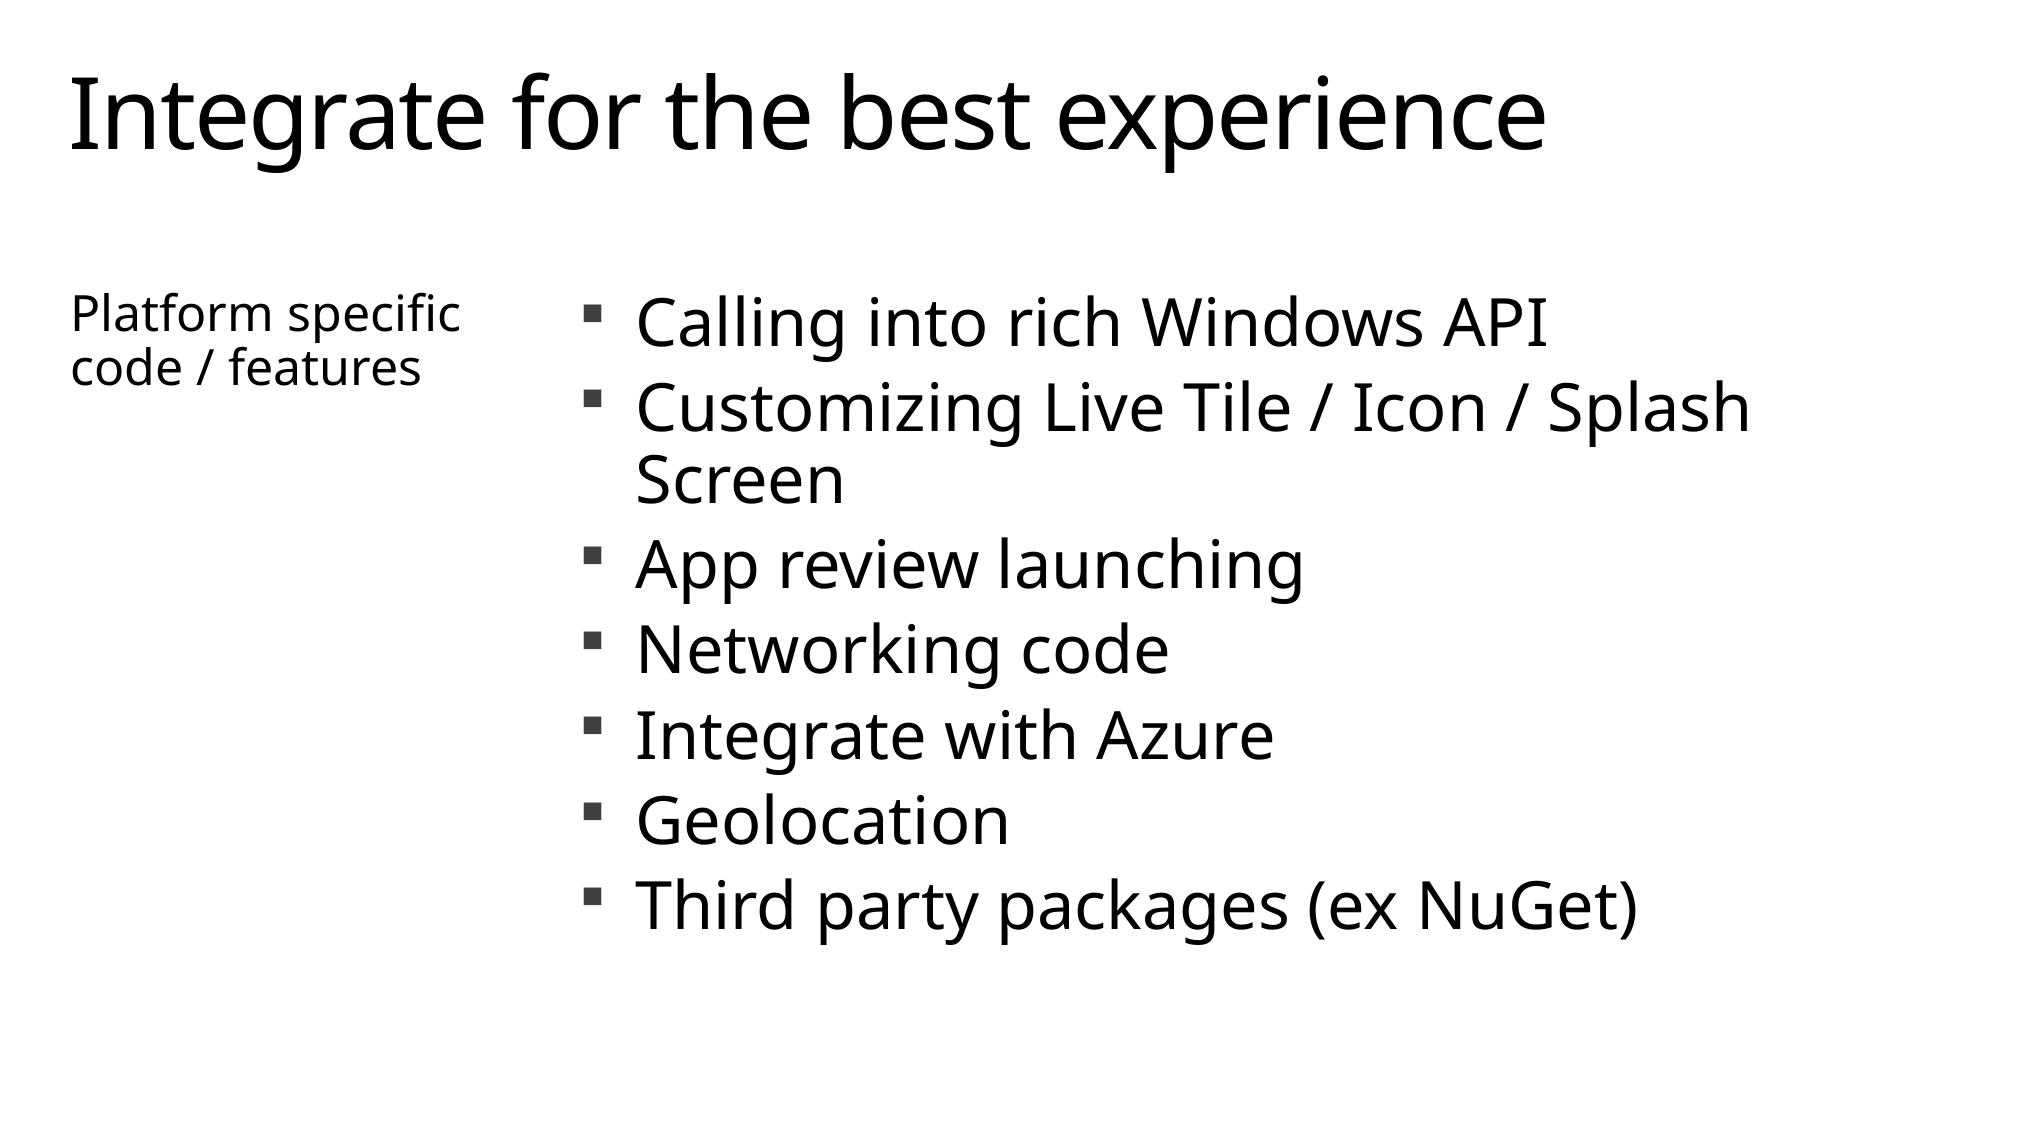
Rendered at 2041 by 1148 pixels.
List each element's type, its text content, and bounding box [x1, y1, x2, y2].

list Calling into rich Windows API Customizing Live Tile / Icon / Splash Screen App review launching Networking code Integrate with Azure Geolocation Third party packages (ex NuGet) [555, 273, 1996, 1099]
list Platform specific code / features [46, 273, 497, 1099]
title Integrate for the best experience [45, 48, 1996, 199]
